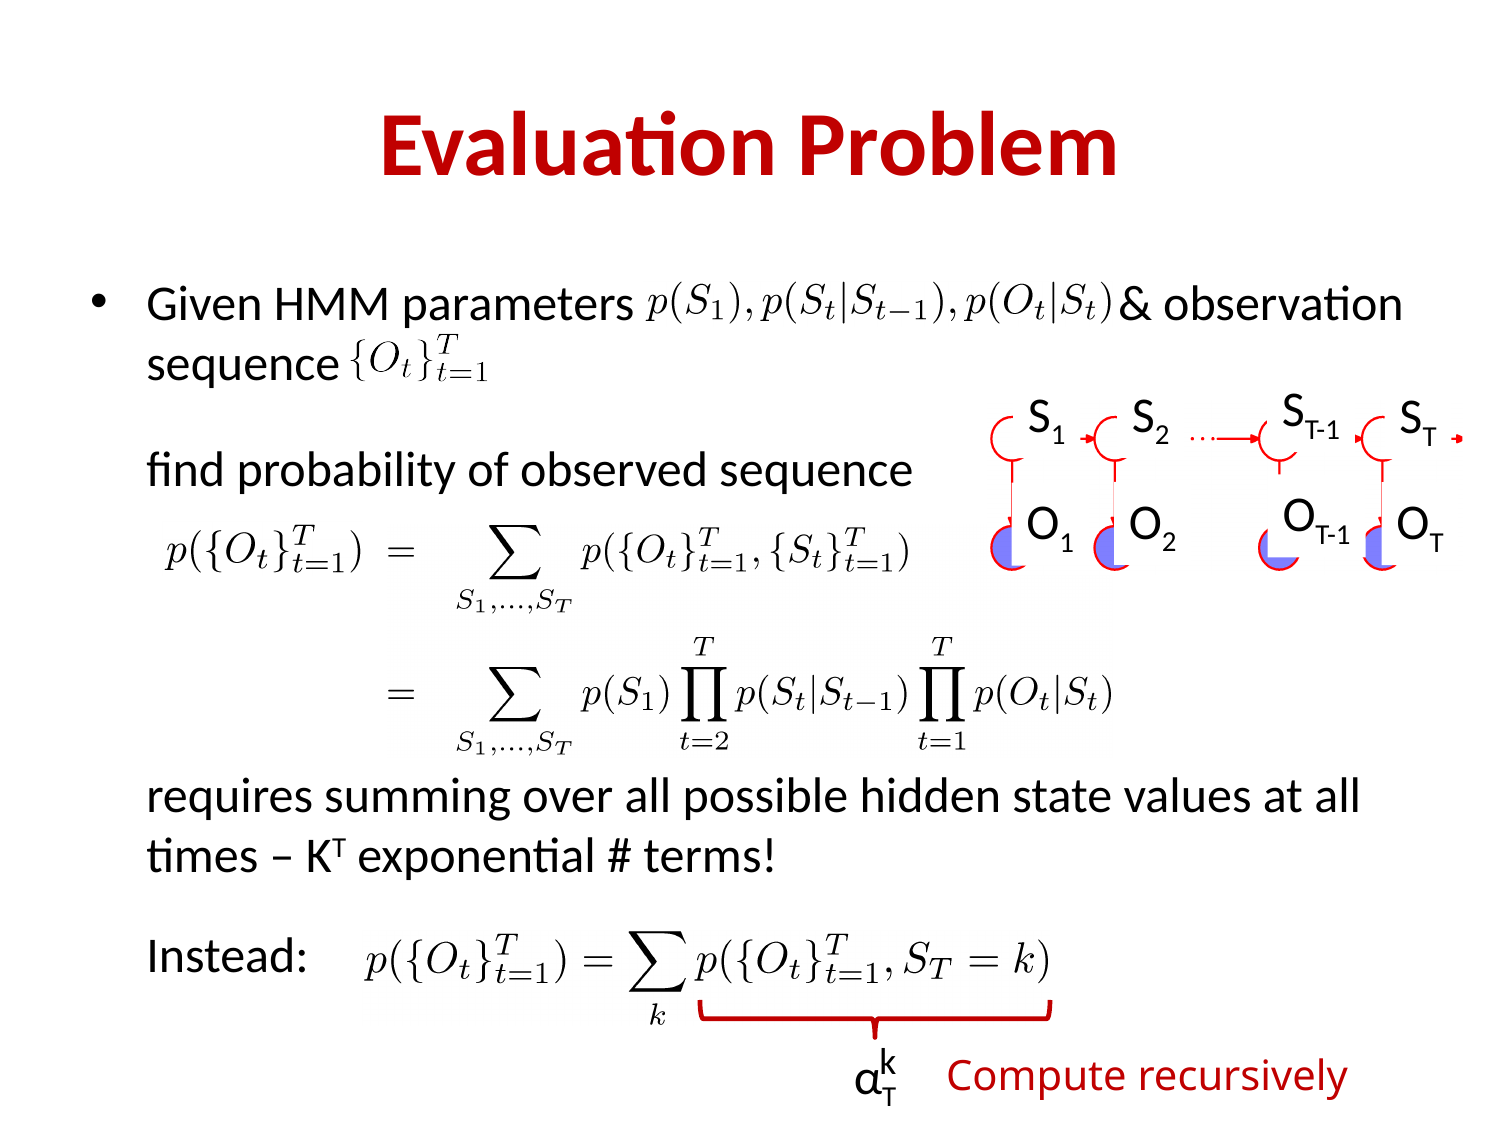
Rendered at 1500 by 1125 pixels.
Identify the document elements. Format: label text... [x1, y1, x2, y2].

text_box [837, 1029, 913, 1113]
picture [349, 329, 488, 385]
list Given HMM parameters & observation sequence find probability of observed sequence requires summing over all possible hidden state values at all times – KT exponential # terms! Instead: [75, 262, 1425, 1005]
picture [387, 524, 1113, 758]
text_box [987, 369, 1463, 576]
picture [362, 930, 1051, 1026]
picture [642, 281, 1113, 328]
title Evaluation Problem [75, 45, 1425, 233]
picture [162, 520, 363, 576]
text_box Compute recursively [931, 1041, 1363, 1107]
